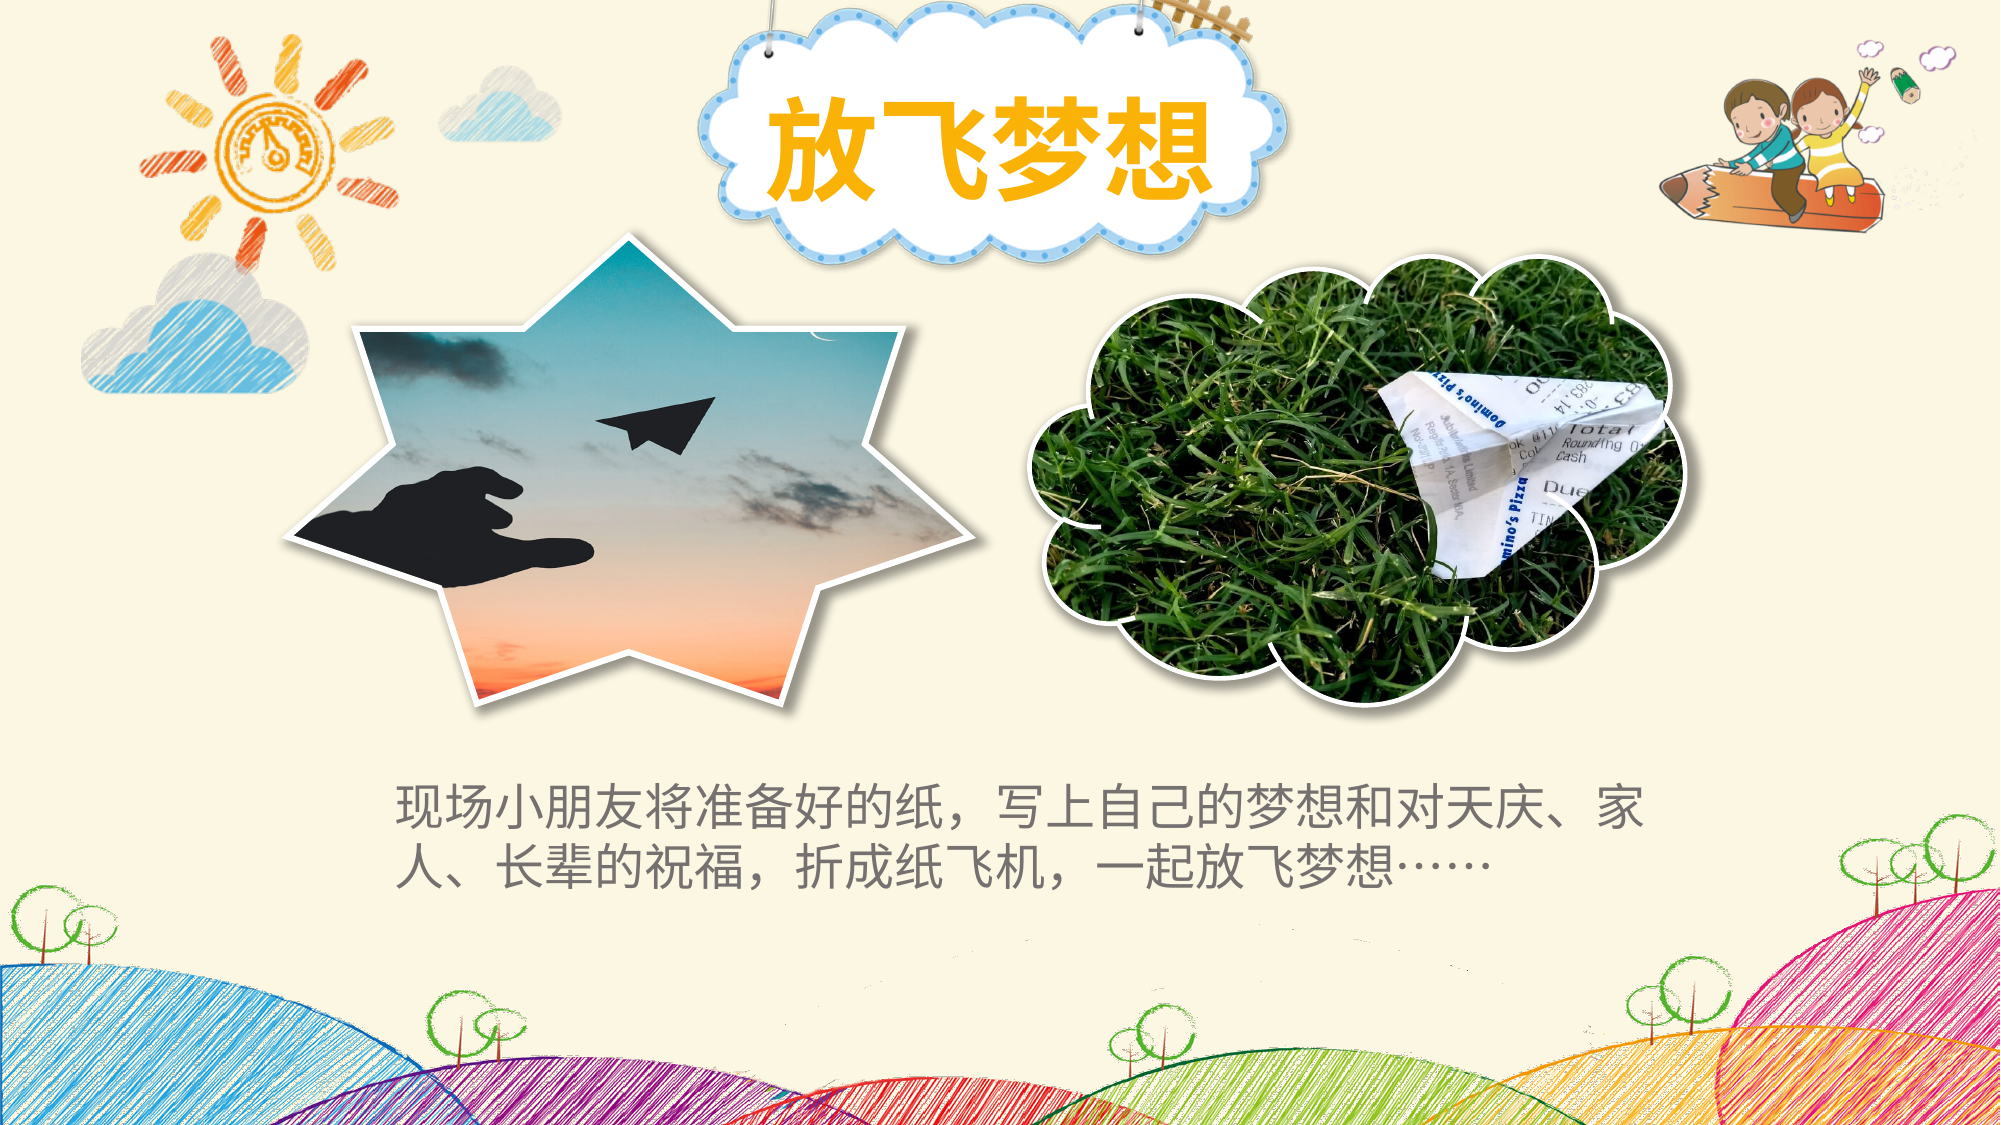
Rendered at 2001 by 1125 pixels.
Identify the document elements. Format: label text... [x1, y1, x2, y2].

picture [1602, 0, 2001, 304]
text_box [285, 234, 973, 705]
text_box 现场小朋友将准备好的纸，写上自己的梦想和对天庆、家人、长辈的祝福，折成纸飞机，一起放飞梦想…… [379, 767, 1693, 903]
text_box [1028, 255, 1687, 707]
picture [0, 813, 2000, 1125]
picture [81, 34, 563, 395]
text_box 放飞梦想 [751, 3, 1321, 225]
picture [684, 0, 1308, 307]
